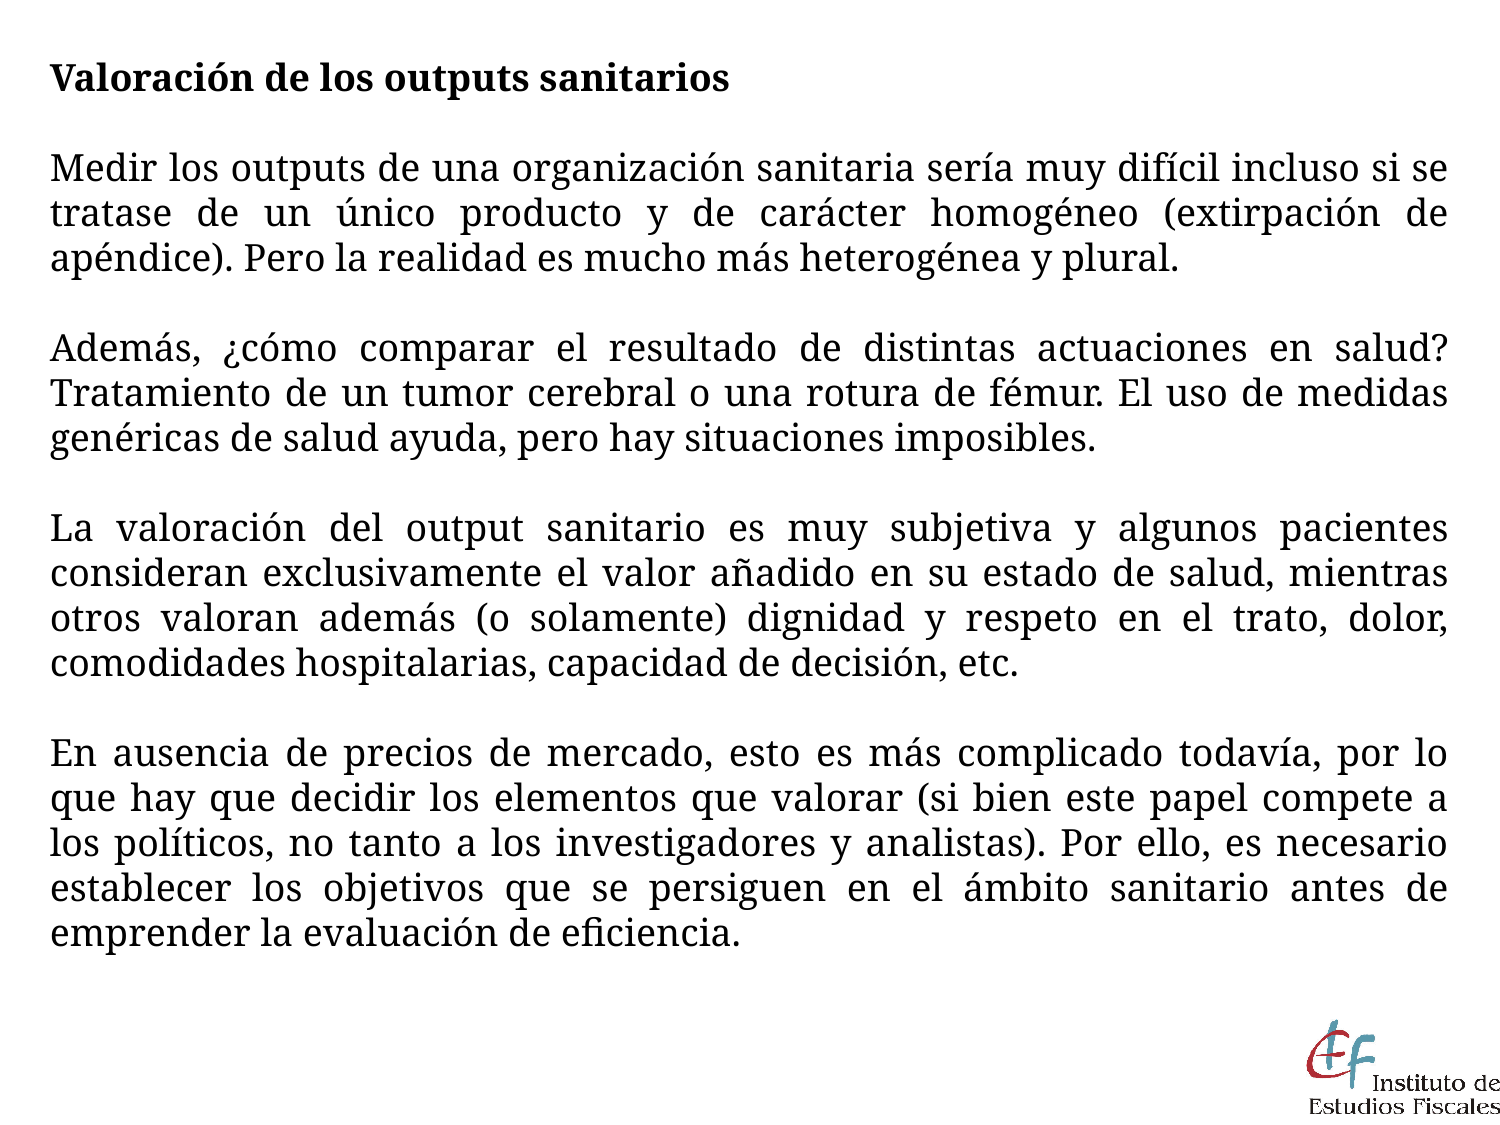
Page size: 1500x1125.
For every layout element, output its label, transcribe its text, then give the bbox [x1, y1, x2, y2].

picture [1306, 1019, 1500, 1114]
text_box Valoración de los outputs sanitarios Medir los outputs de una organización sanitaria sería muy difícil incluso si se tratase de un único producto y de carácter homogéneo (extirpación de apéndice). Pero la realidad es mucho más heterogénea y plural. Además, ¿cómo comparar el resultado de distintas actuaciones en salud? Tratamiento de un tumor cerebral o una rotura de fémur. El uso de medidas genéricas de salud ayuda, pero hay situaciones imposibles. La valoración del output sanitario es muy subjetiva y algunos pacientes consideran exclusivamente el valor añadido en su estado de salud, mientras otros valoran además (o solamente) dignidad y respeto en el trato, dolor, comodidades hospitalarias, capacidad de decisión, etc. En ausencia de precios de mercado, esto es más complicado todavía, por lo que hay que decidir los elementos que valorar (si bien este papel compete a los políticos, no tanto a los investigadores y analistas). Por ello, es necesario establecer los objetivos que se persiguen en el ámbito sanitario antes de emprender la evaluación de eficiencia. [35, 46, 1465, 1097]
